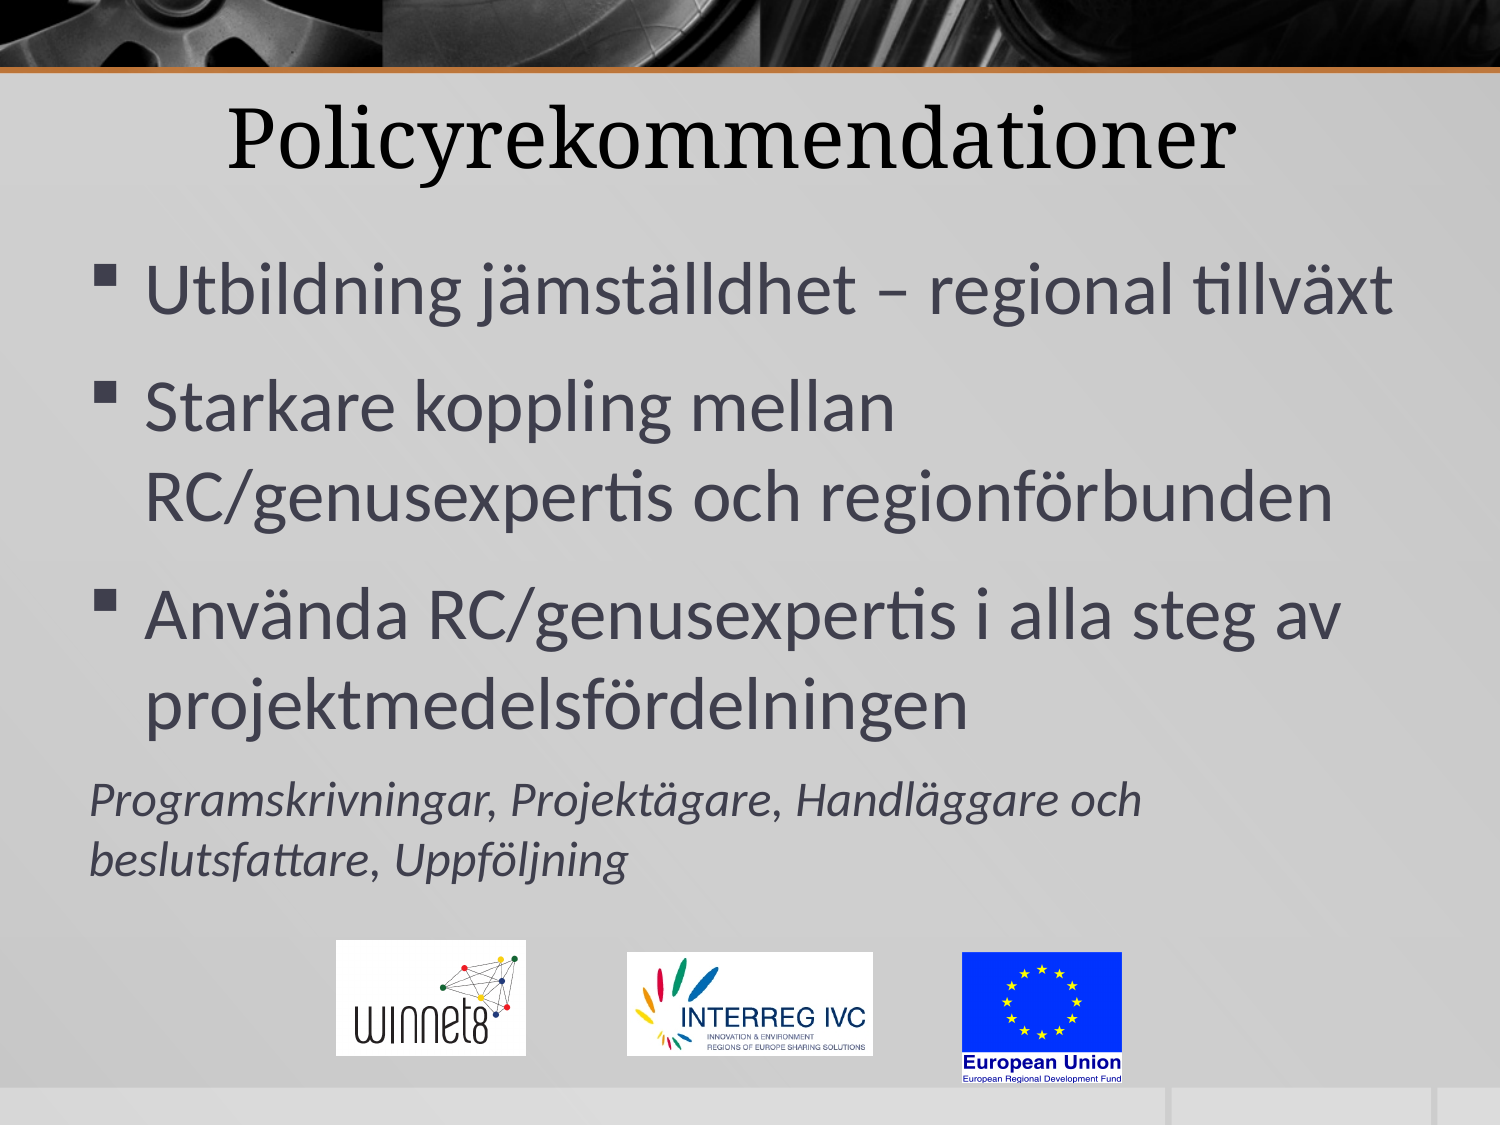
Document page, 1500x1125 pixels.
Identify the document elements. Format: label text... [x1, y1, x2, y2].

list Utbildning jämställdhet – regional tillväxt Starkare koppling mellan RC/genusexpertis och regionförbunden Använda RC/genusexpertis i alla steg av projektmedelsfördelningen Programskrivningar, Projektägare, Handläggare och beslutsfattare, Uppföljning [88, 231, 1436, 953]
picture [336, 940, 526, 1056]
text_box Policyrekommendationer [112, 78, 1353, 193]
picture [0, 0, 1500, 67]
picture [626, 952, 873, 1057]
picture [962, 951, 1123, 1084]
